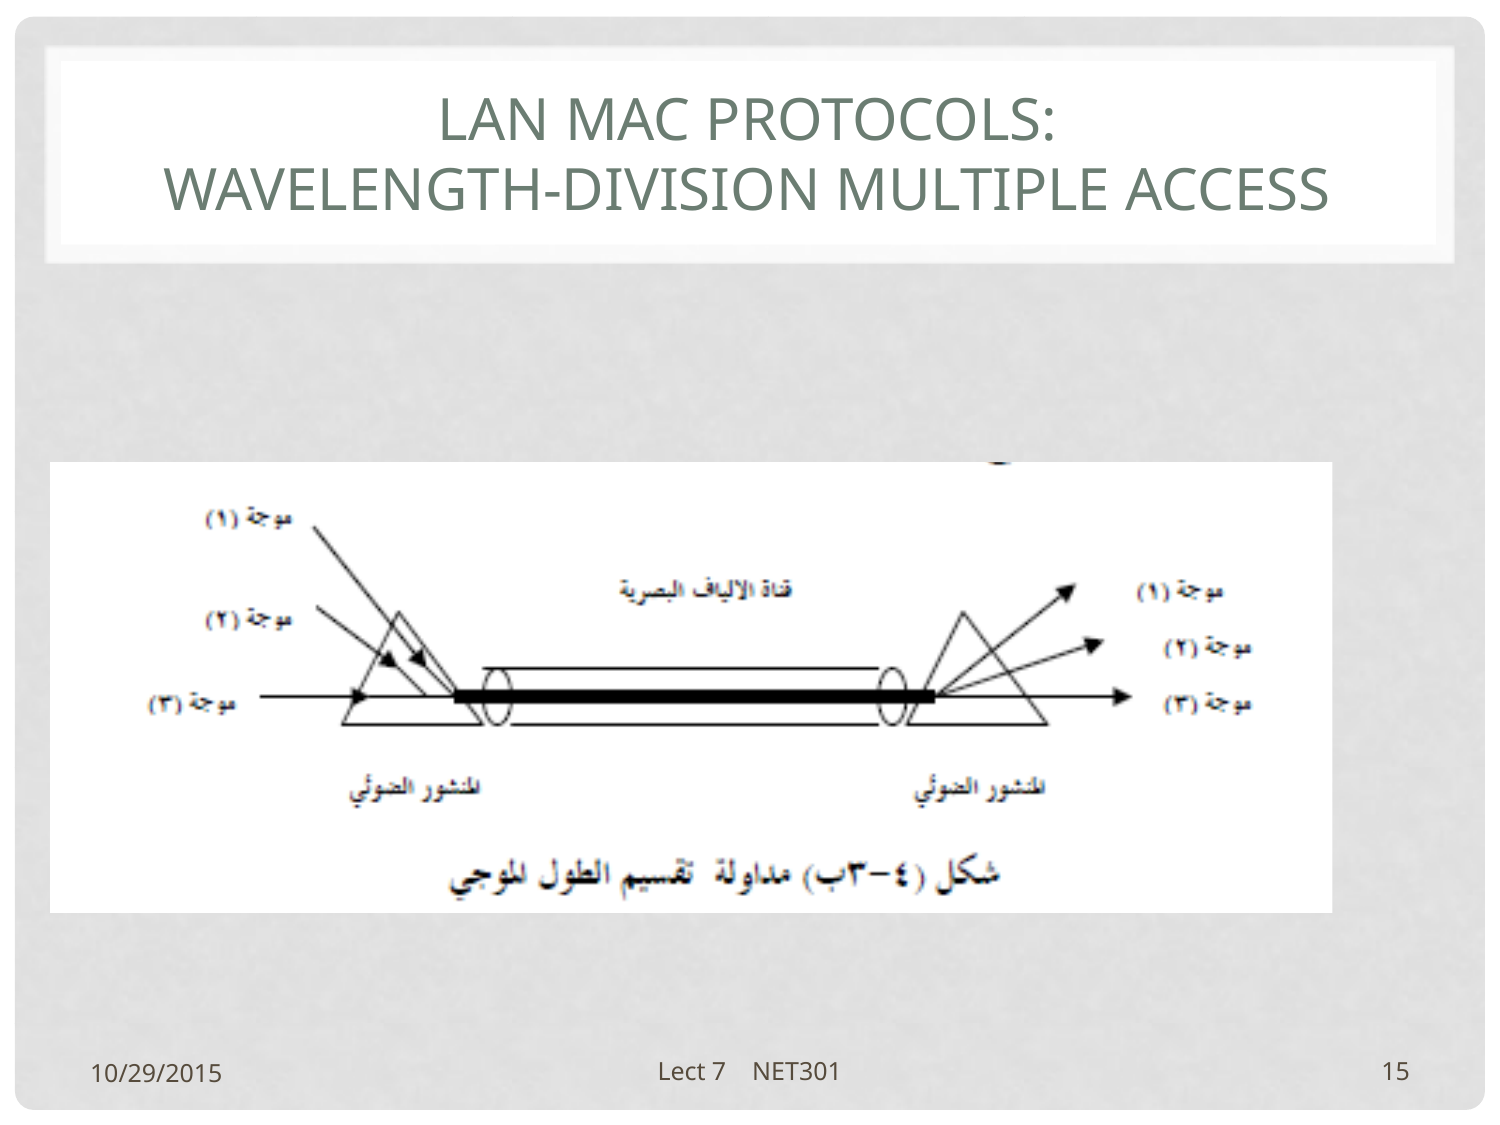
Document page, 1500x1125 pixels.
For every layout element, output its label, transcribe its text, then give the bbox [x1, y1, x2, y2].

footer Lect 7 NET301 [512, 1042, 988, 1103]
title LAN MAC protocols: wavelength-division multiple access [69, 66, 1425, 238]
picture [49, 462, 1333, 913]
slide_number 15 [1074, 1042, 1425, 1103]
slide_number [75, 1042, 425, 1103]
